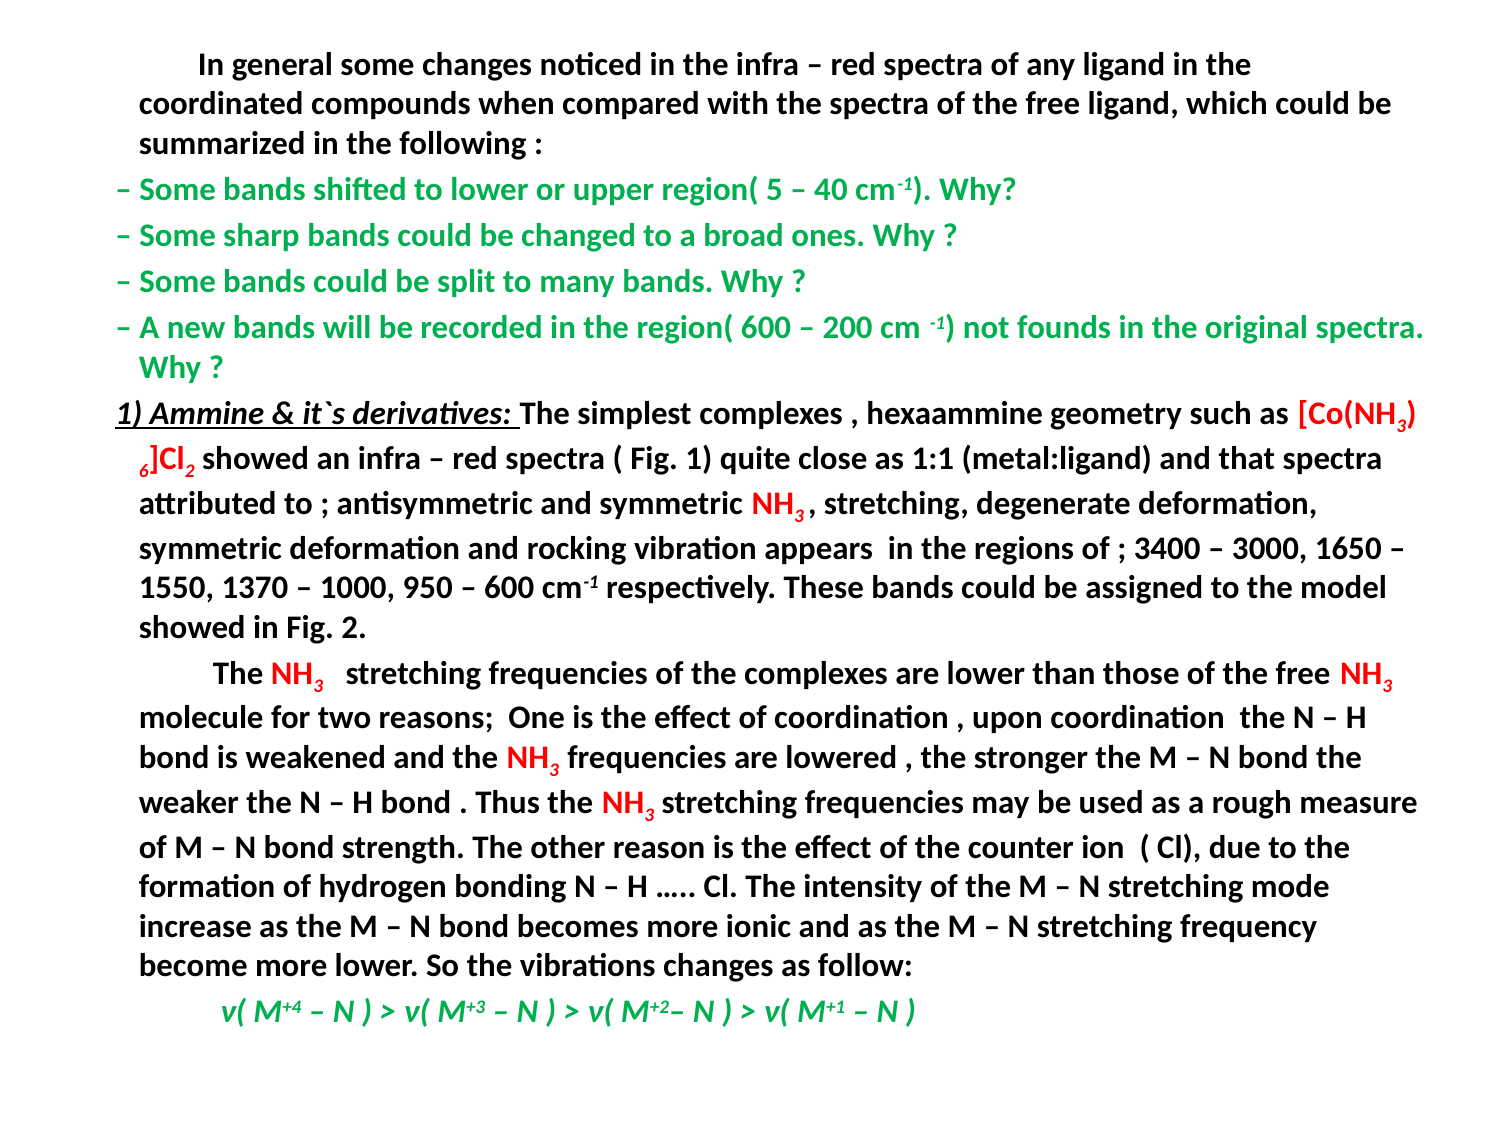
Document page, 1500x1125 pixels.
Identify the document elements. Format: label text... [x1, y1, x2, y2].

list In general some changes noticed in the infra – red spectra of any ligand in the coordinated compounds when compared with the spectra of the free ligand, which could be summarized in the following : – Some bands shifted to lower or upper region( 5 – 40 cm-1). Why? – Some sharp bands could be changed to a broad ones. Why ? – Some bands could be split to many bands. Why ? – A new bands will be recorded in the region( 600 – 200 cm -1) not founds in the original spectra. Why ? 1) Ammine & it`s derivatives: The simplest complexes , hexaammine geometry such as [Co(NH3) 6]Cl2 showed an infra – red spectra ( Fig. 1) quite close as 1:1 (metal:ligand) and that spectra attributed to ; antisymmetric and symmetric NH3 , stretching, degenerate deformation, symmetric deformation and rocking vibration appears in the regions of ; 3400 – 3000, 1650 – 1550, 1370 – 1000, 950 – 600 cm-1 respectively. These bands could be assigned to the model showed in Fig. 2. The NH3 stretching frequencies of the complexes are lower than those of the free NH3 molecule for two reasons; One is the effect of coordination , upon coordination the N – H bond is weakened and the NH3 frequencies are lowered , the stronger the M – N bond the weaker the N – H bond . Thus the NH3 stretching frequencies may be used as a rough measure of M – N bond strength. The other reason is the effect of the counter ion ( Cl), due to the formation of hydrogen bonding N – H ….. Cl. The intensity of the M – N stretching mode increase as the M – N bond becomes more ionic and as the M – N stretching frequency become more lower. So the vibrations changes as follow: ν( M+4 – N ) > ν( M+3 – N ) > ν( M+2– N ) > ν( M+1 – N ) [70, 35, 1442, 1090]
